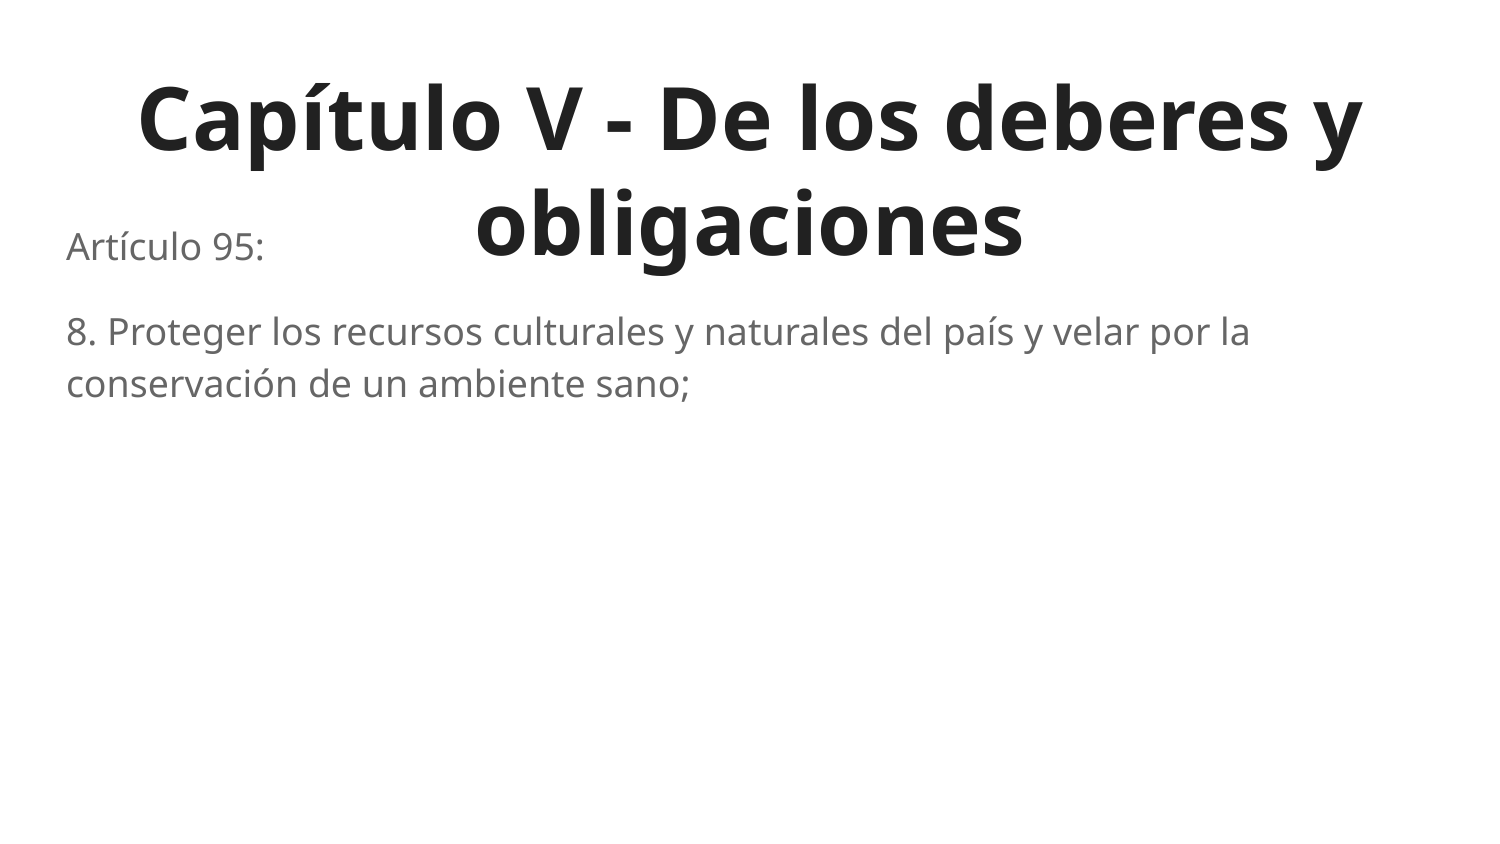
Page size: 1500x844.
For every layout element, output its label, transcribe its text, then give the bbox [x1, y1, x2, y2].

list Artículo 95: 8. Proteger los recursos culturales y naturales del país y velar por la conservación de un ambiente sano; [51, 201, 1449, 750]
title Capítulo V - De los deberes y obligaciones [51, 48, 1449, 180]
